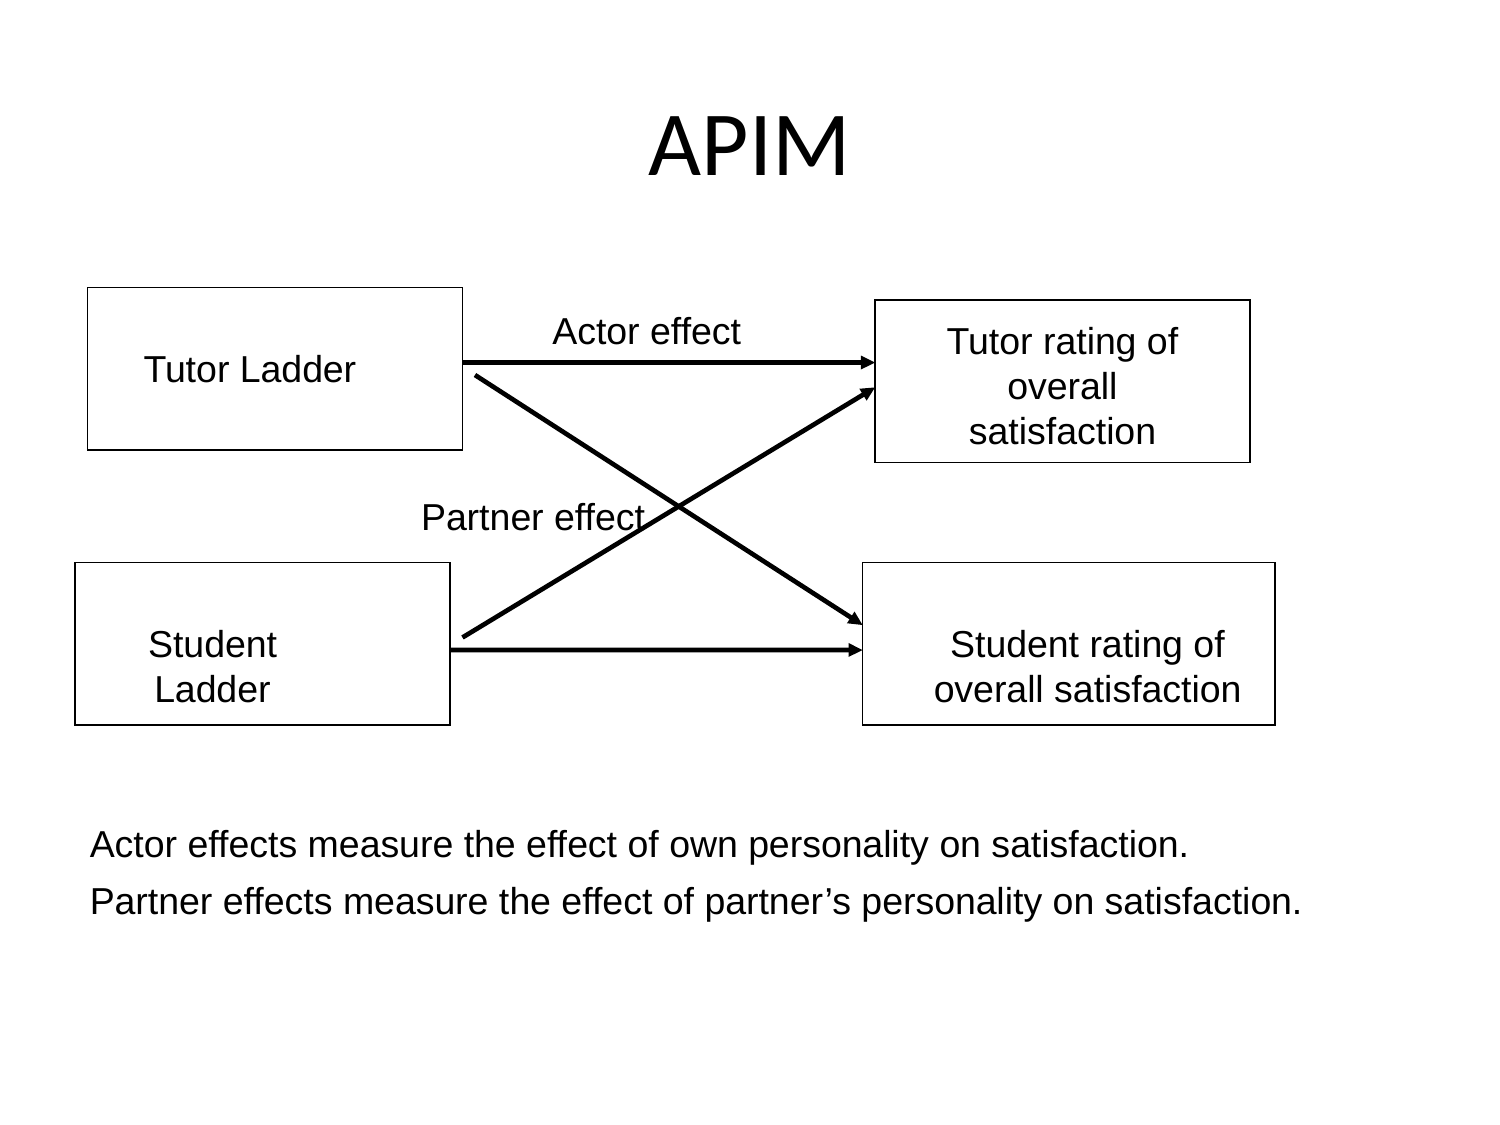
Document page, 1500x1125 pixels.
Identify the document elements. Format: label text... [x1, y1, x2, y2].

text_box [87, 287, 463, 450]
text_box [713, 387, 875, 486]
text_box [984, 618, 1016, 679]
text_box [462, 356, 875, 369]
text_box Student rating of overall satisfaction [912, 612, 1263, 718]
text_box [874, 299, 1250, 463]
text_box Actor effects measure the effect of own personality on satisfaction. Partner effects measure the effect of partner’s personality on satisfaction. [75, 812, 1325, 930]
text_box [449, 643, 863, 657]
text_box Tutor Ladder [87, 337, 413, 398]
text_box Student Ladder [87, 612, 338, 718]
text_box Tutor rating of overall satisfaction [912, 309, 1213, 460]
text_box Partner effect [406, 485, 713, 546]
text_box [713, 528, 863, 625]
text_box Actor effect [537, 299, 788, 360]
title APIM [75, 45, 1425, 233]
text_box [862, 562, 1275, 725]
text_box [74, 562, 450, 725]
